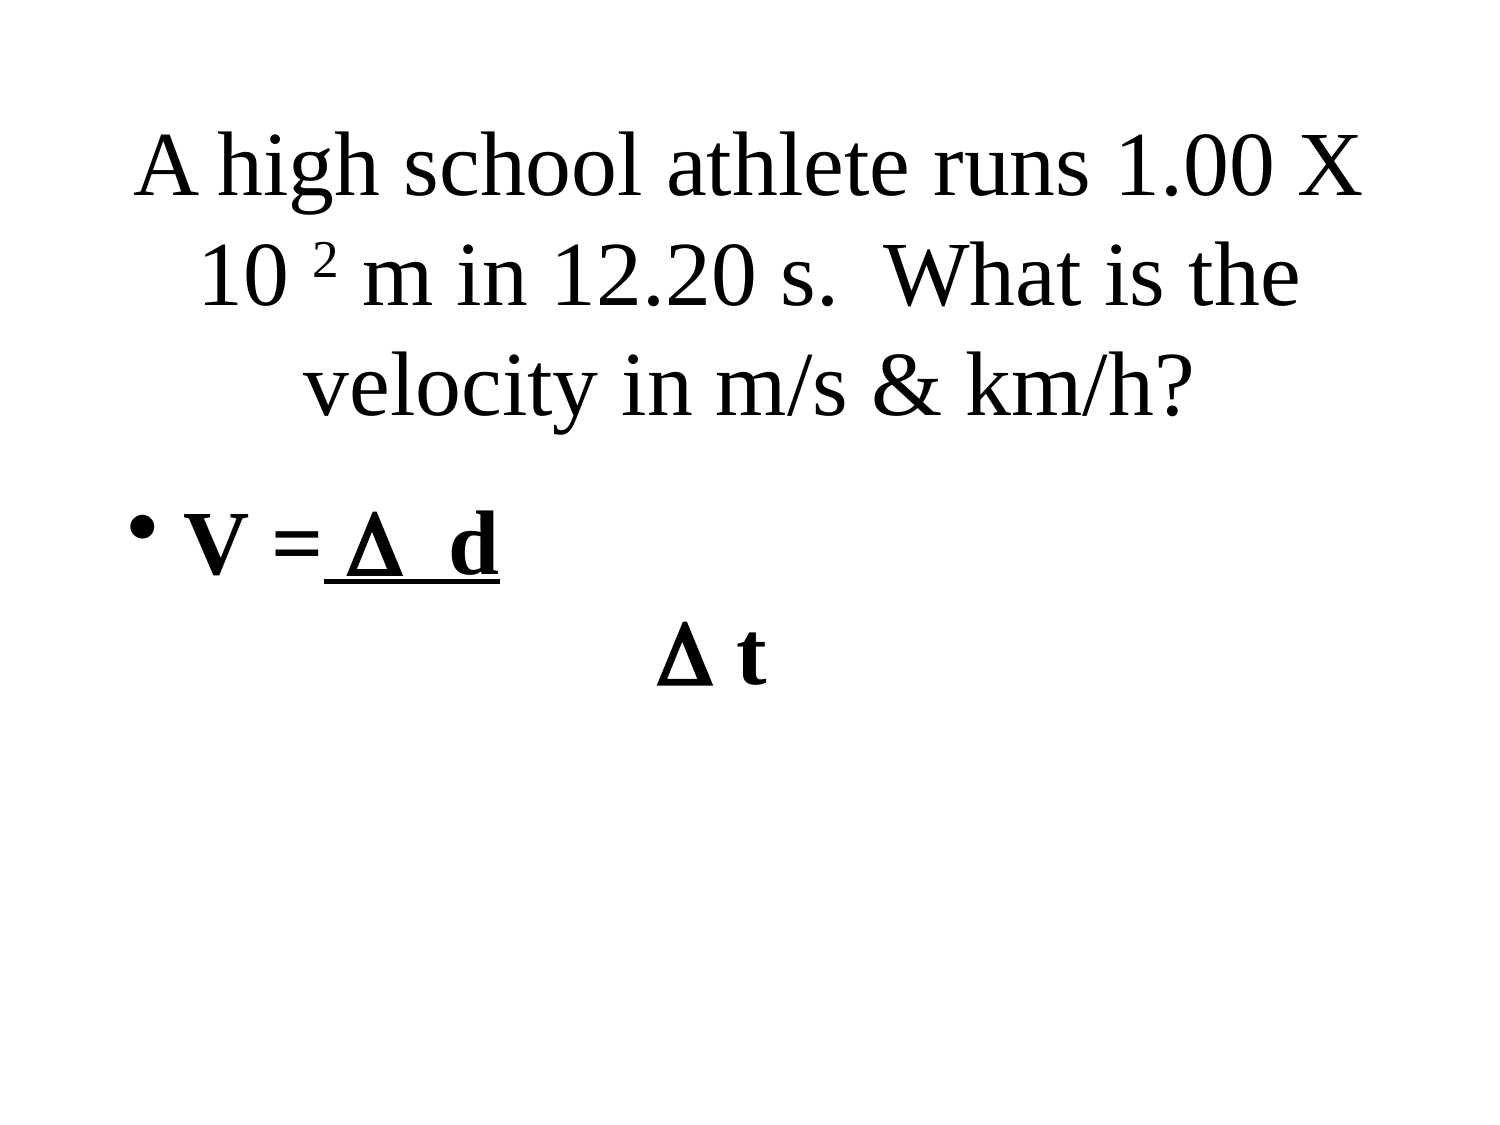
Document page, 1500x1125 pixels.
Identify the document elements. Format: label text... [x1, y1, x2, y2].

list V =  d  t [112, 474, 1388, 1001]
title A high school athlete runs 1.00 X 10 2 m in 12.20 s. What is the velocity in m/s & km/h? [112, 99, 1388, 438]
